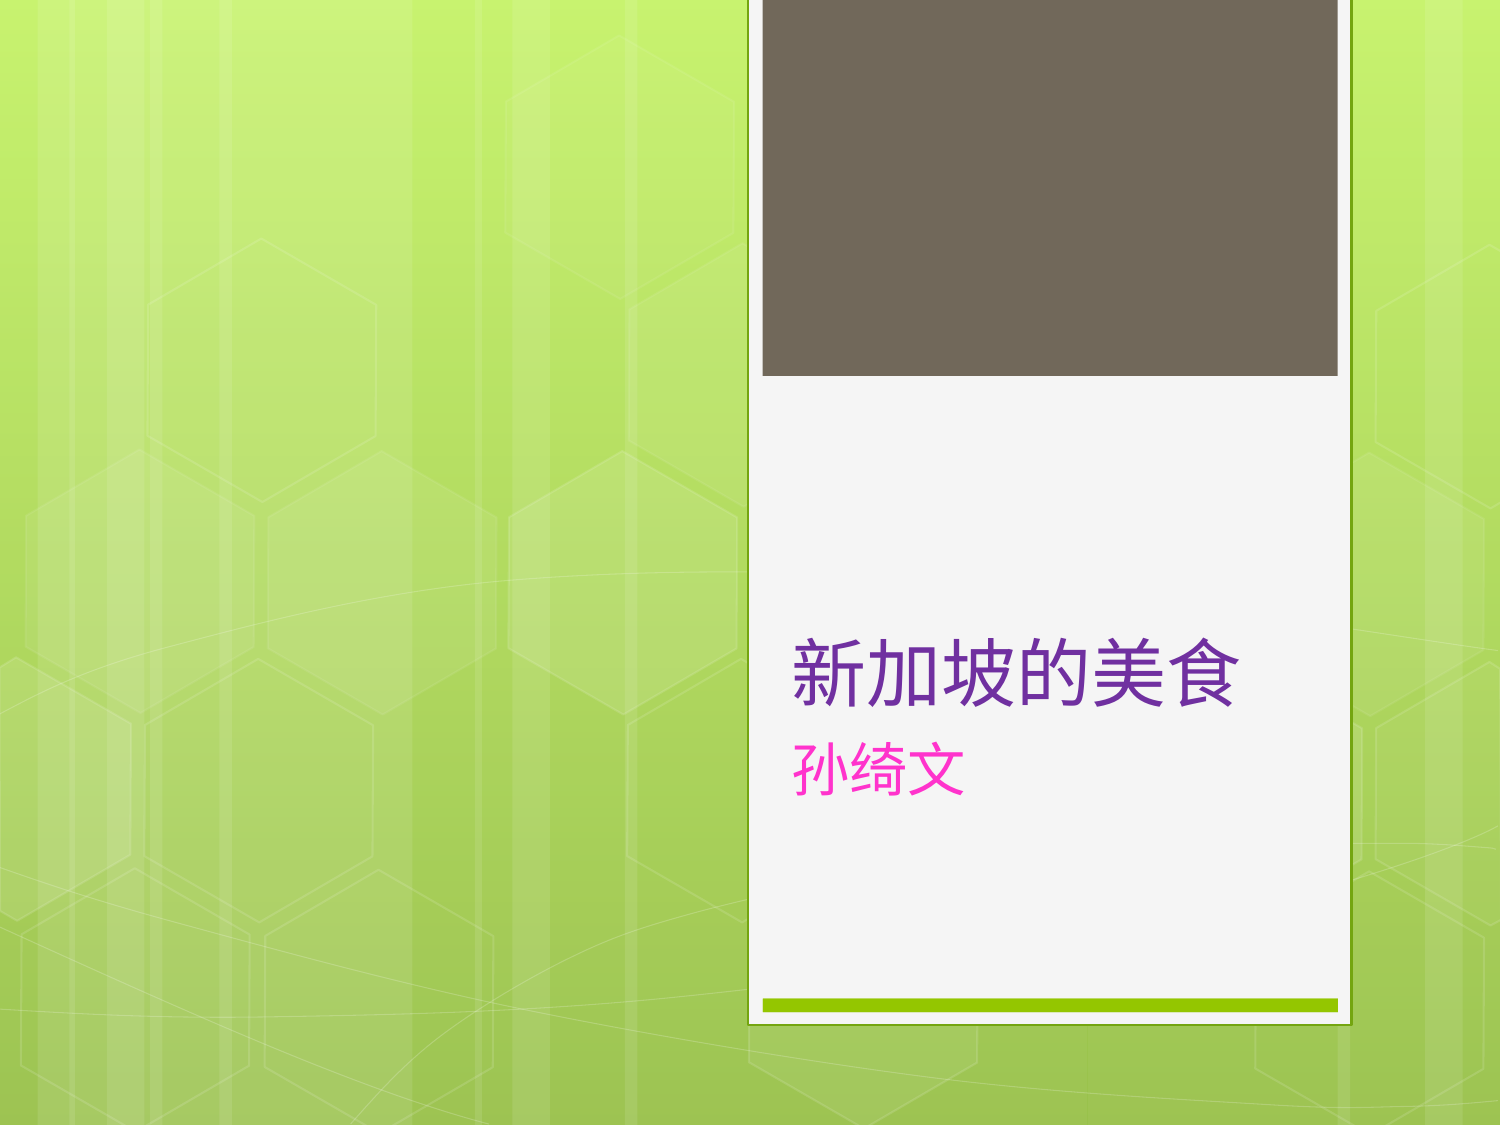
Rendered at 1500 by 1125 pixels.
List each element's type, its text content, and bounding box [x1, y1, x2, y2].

title 新加坡的美食 [776, 444, 1320, 724]
subtitle 孙绮文 [776, 725, 1320, 933]
